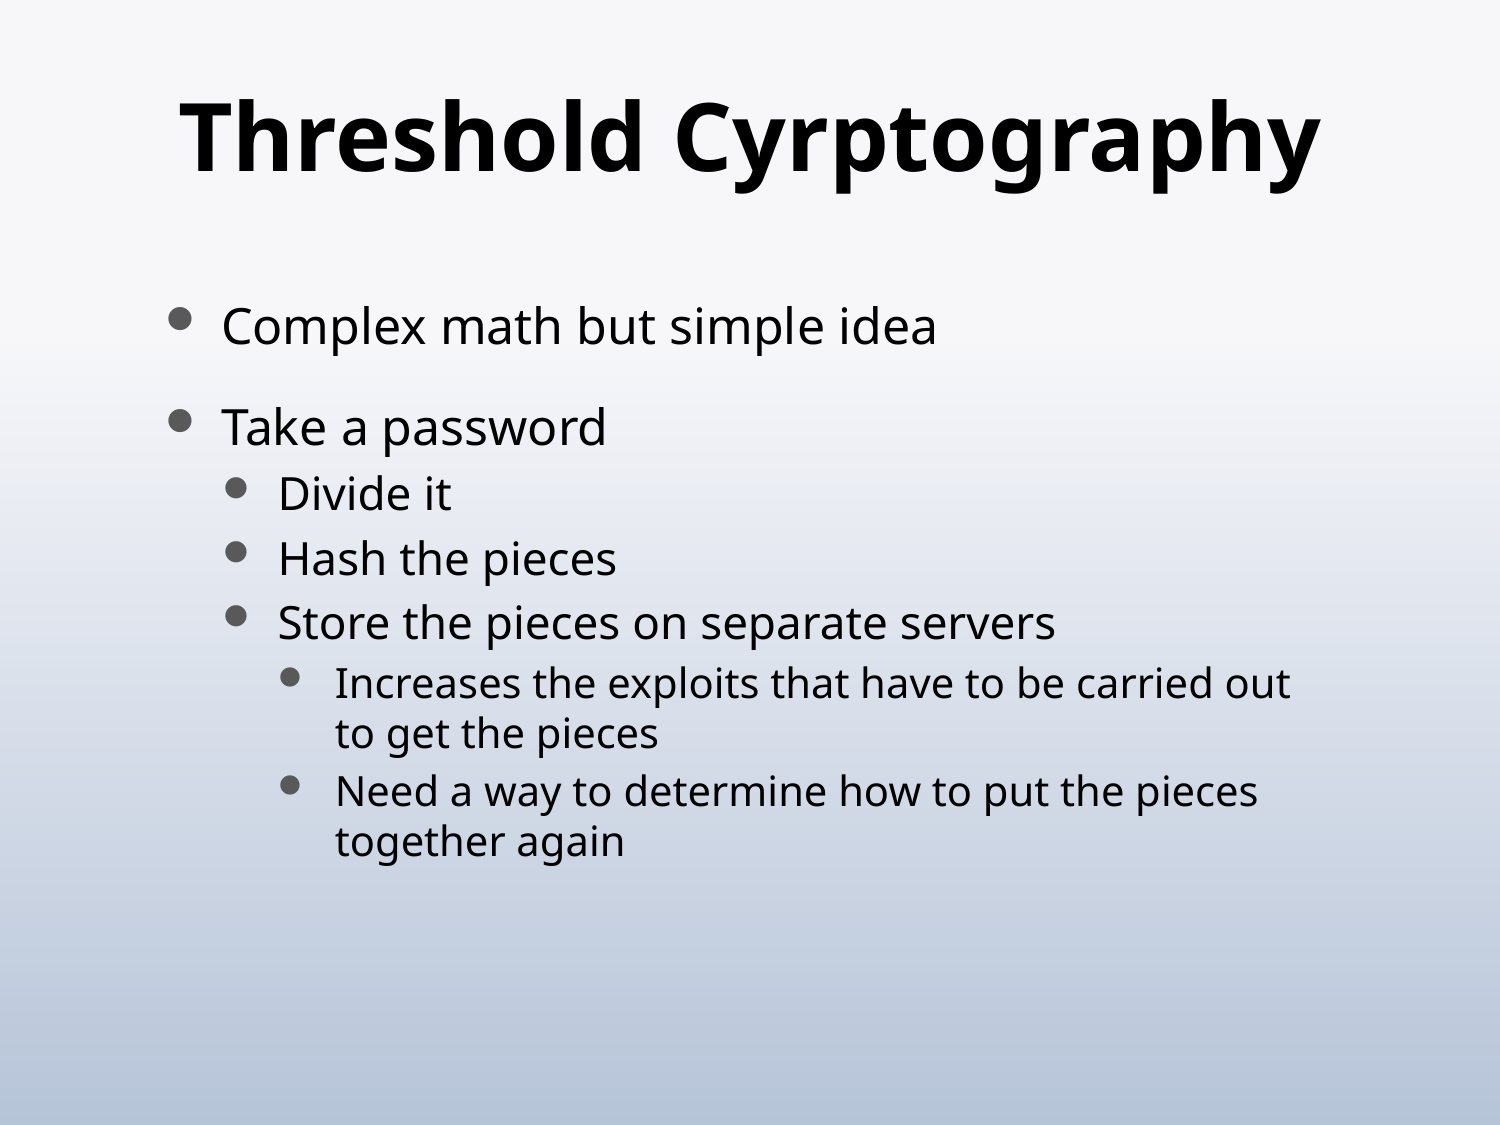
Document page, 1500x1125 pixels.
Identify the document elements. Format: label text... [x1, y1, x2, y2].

list Complex math but simple idea Take a password Divide it Hash the pieces Store the pieces on separate servers Increases the exploits that have to be carried out to get the pieces Need a way to determine how to put the pieces together again [150, 286, 1350, 993]
title Threshold Cyrptography [150, 37, 1350, 245]
